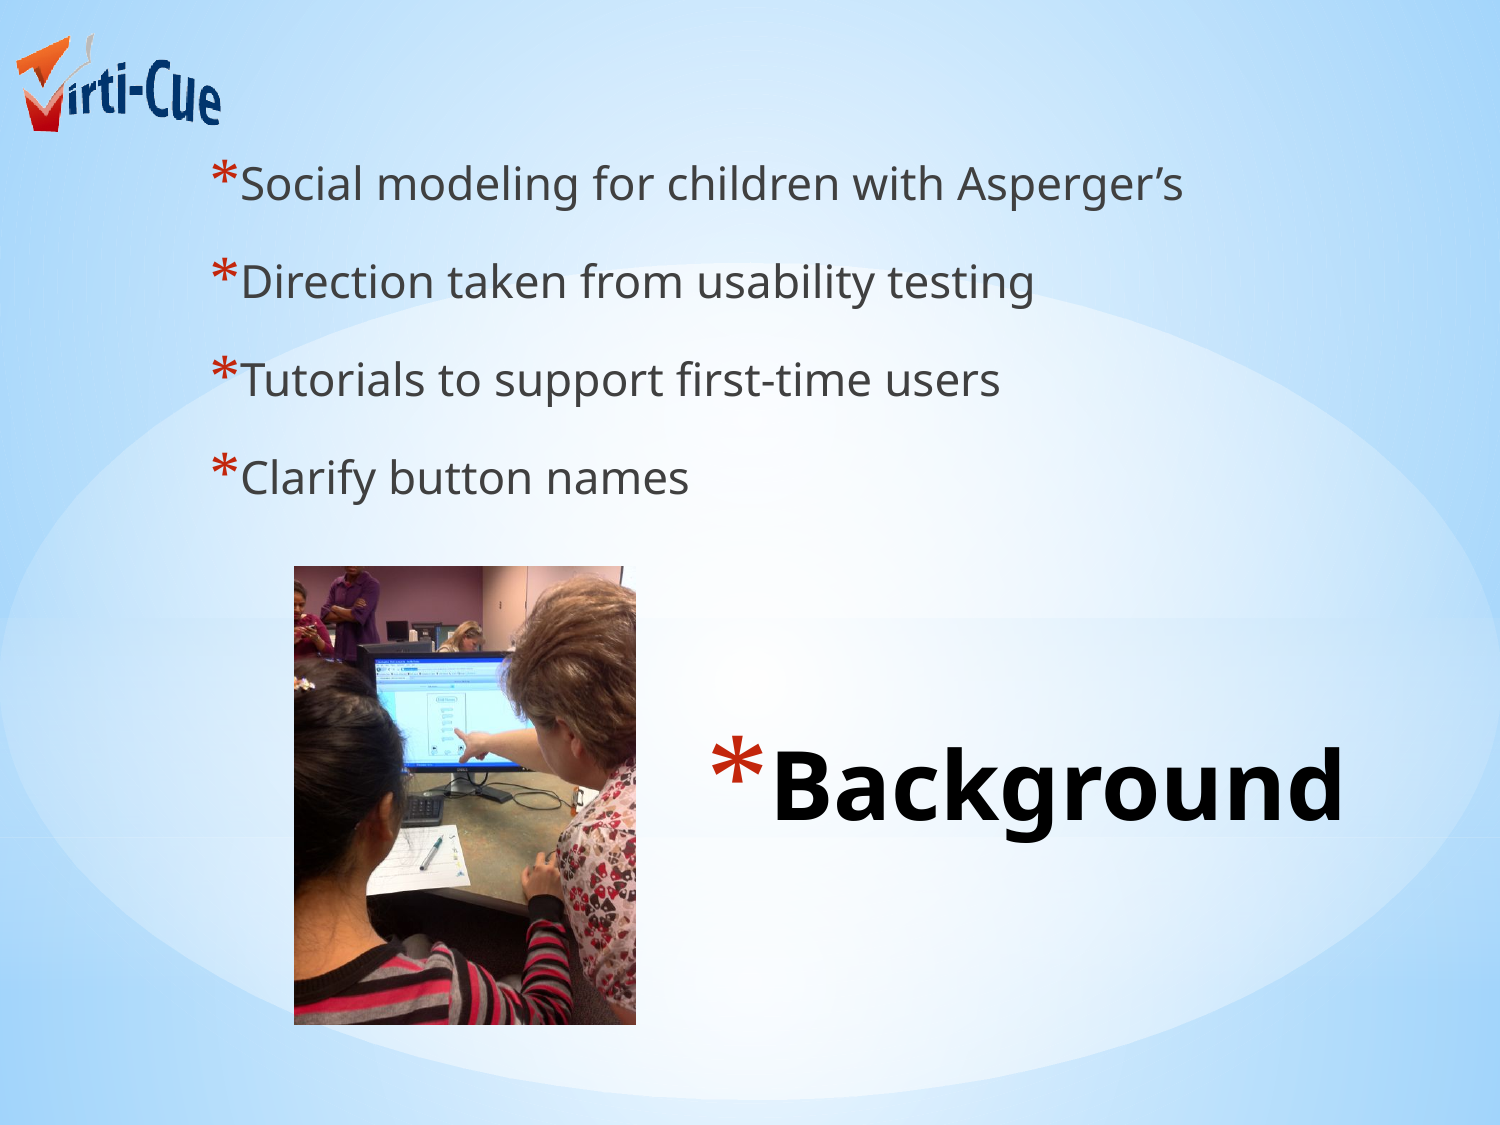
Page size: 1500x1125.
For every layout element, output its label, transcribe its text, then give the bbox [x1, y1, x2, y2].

picture [0, 22, 245, 144]
list Social modeling for children with Asperger’s Direction taken from usability testing Tutorials to support first-time users Clarify button names [187, 120, 1238, 690]
picture [293, 566, 637, 1025]
title Background [642, 717, 1363, 905]
